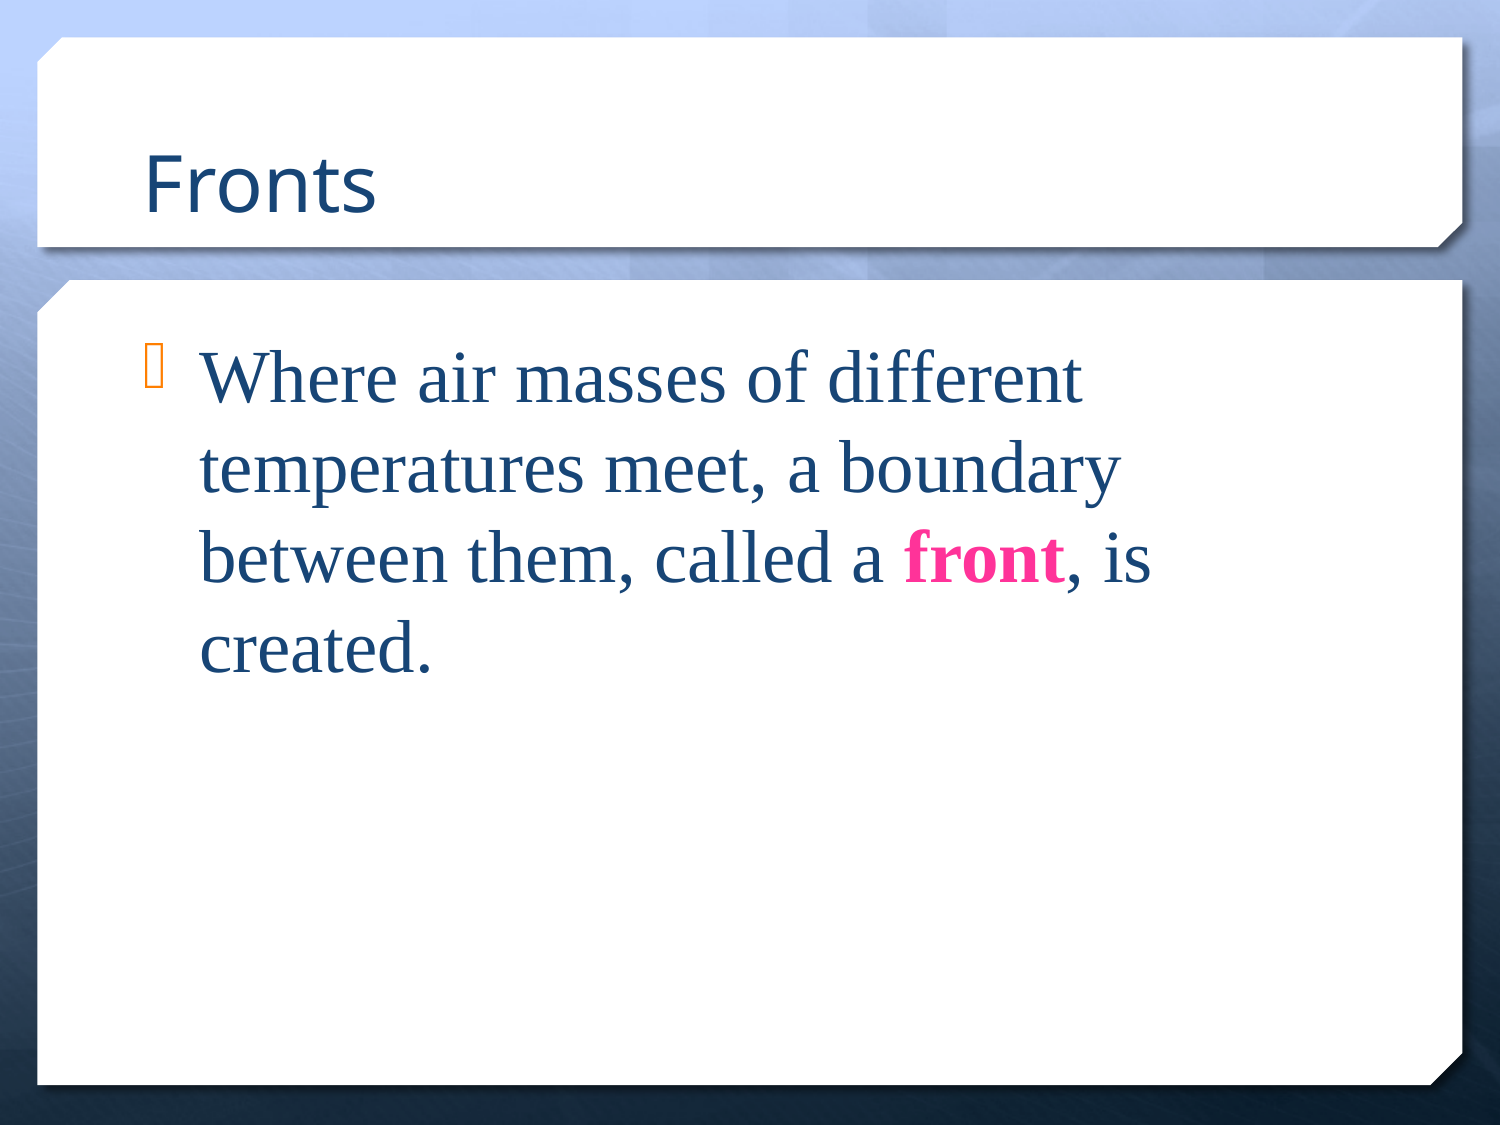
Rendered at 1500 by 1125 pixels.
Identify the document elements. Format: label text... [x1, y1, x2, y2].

list Where air masses of different temperatures meet, a boundary between them, called a front, is created. [127, 319, 1372, 978]
title Fronts [127, 48, 1372, 236]
